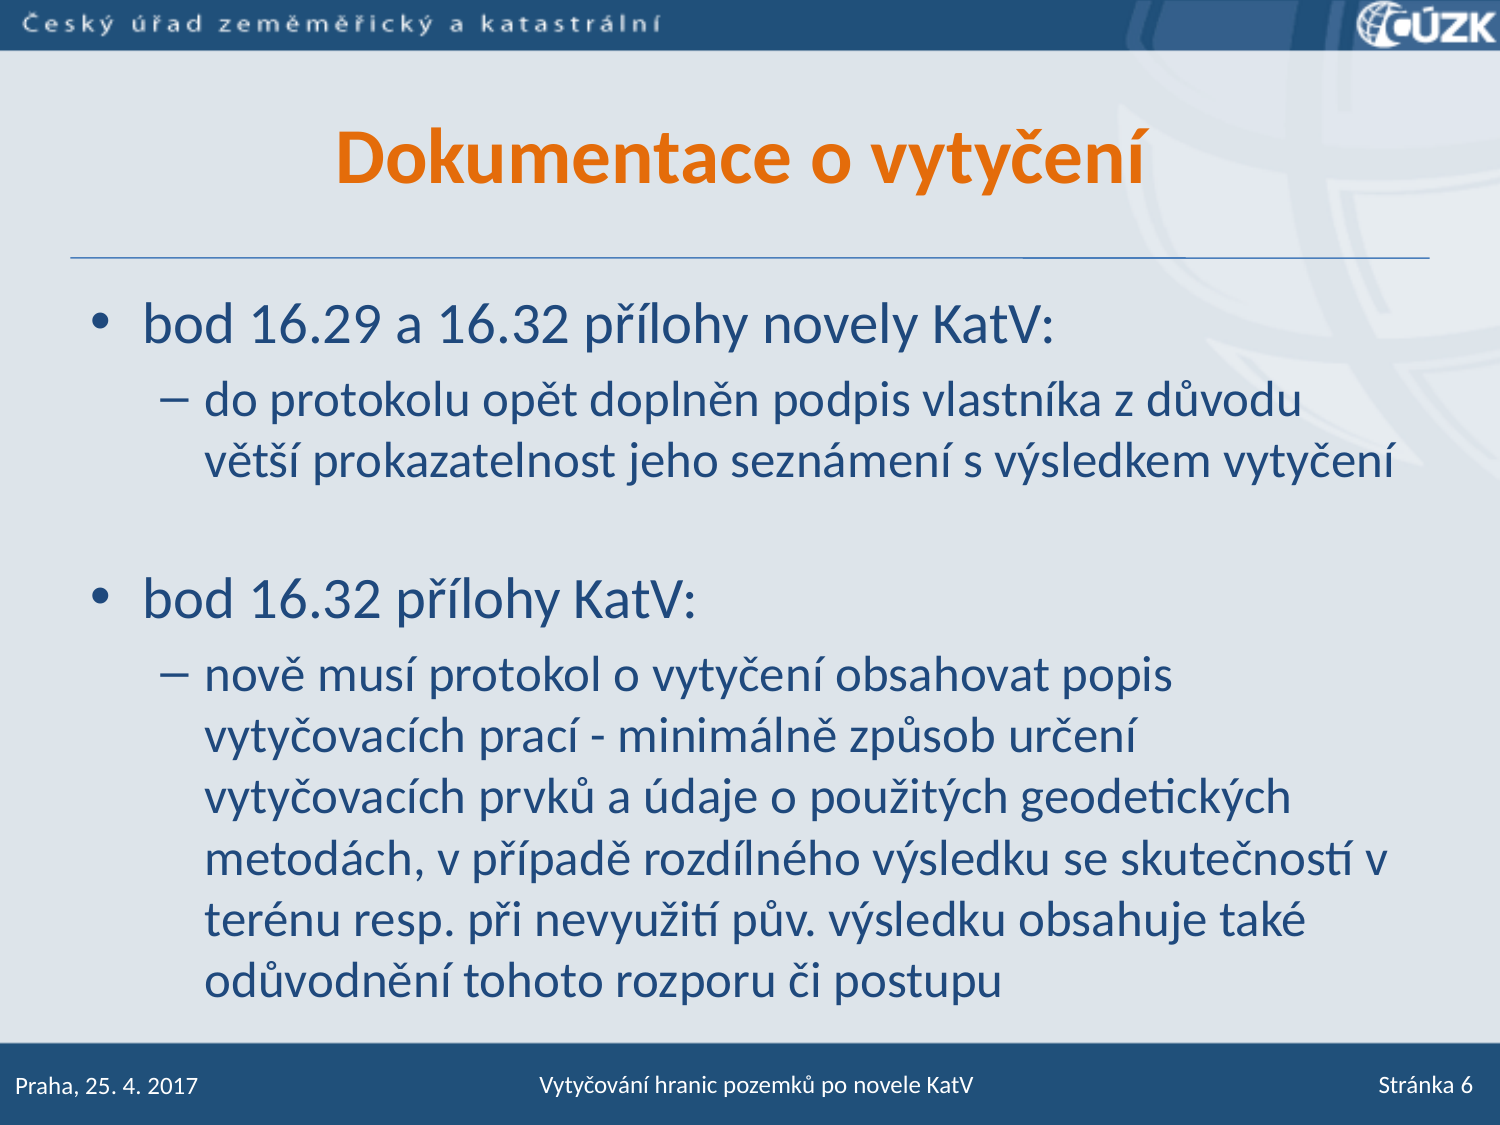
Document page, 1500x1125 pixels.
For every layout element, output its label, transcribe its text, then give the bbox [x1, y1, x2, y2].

slide_number Stránka 6 [1138, 1053, 1489, 1114]
picture [0, 0, 1500, 1125]
title Dokumentace o vytyčení [75, 58, 1425, 247]
list bod 16.29 a 16.32 přílohy novely KatV: do protokolu opět doplněn podpis vlastníka z důvodu větší prokazatelnost jeho seznámení s výsledkem vytyčení bod 16.32 přílohy KatV: nově musí protokol o vytyčení obsahovat popis vytyčovacích prací - minimálně způsob určení vytyčovacích prvků a údaje o použitých geodetických metodách, v případě rozdílného výsledku se skutečností v terénu resp. při nevyužití pův. výsledku obsahuje také odůvodnění tohoto rozporu či postupu [75, 277, 1425, 1020]
slide_number Praha, 25. 4. 2017 [0, 1054, 350, 1115]
footer Vytyčování hranic pozemků po novele KatV [492, 1053, 1022, 1114]
